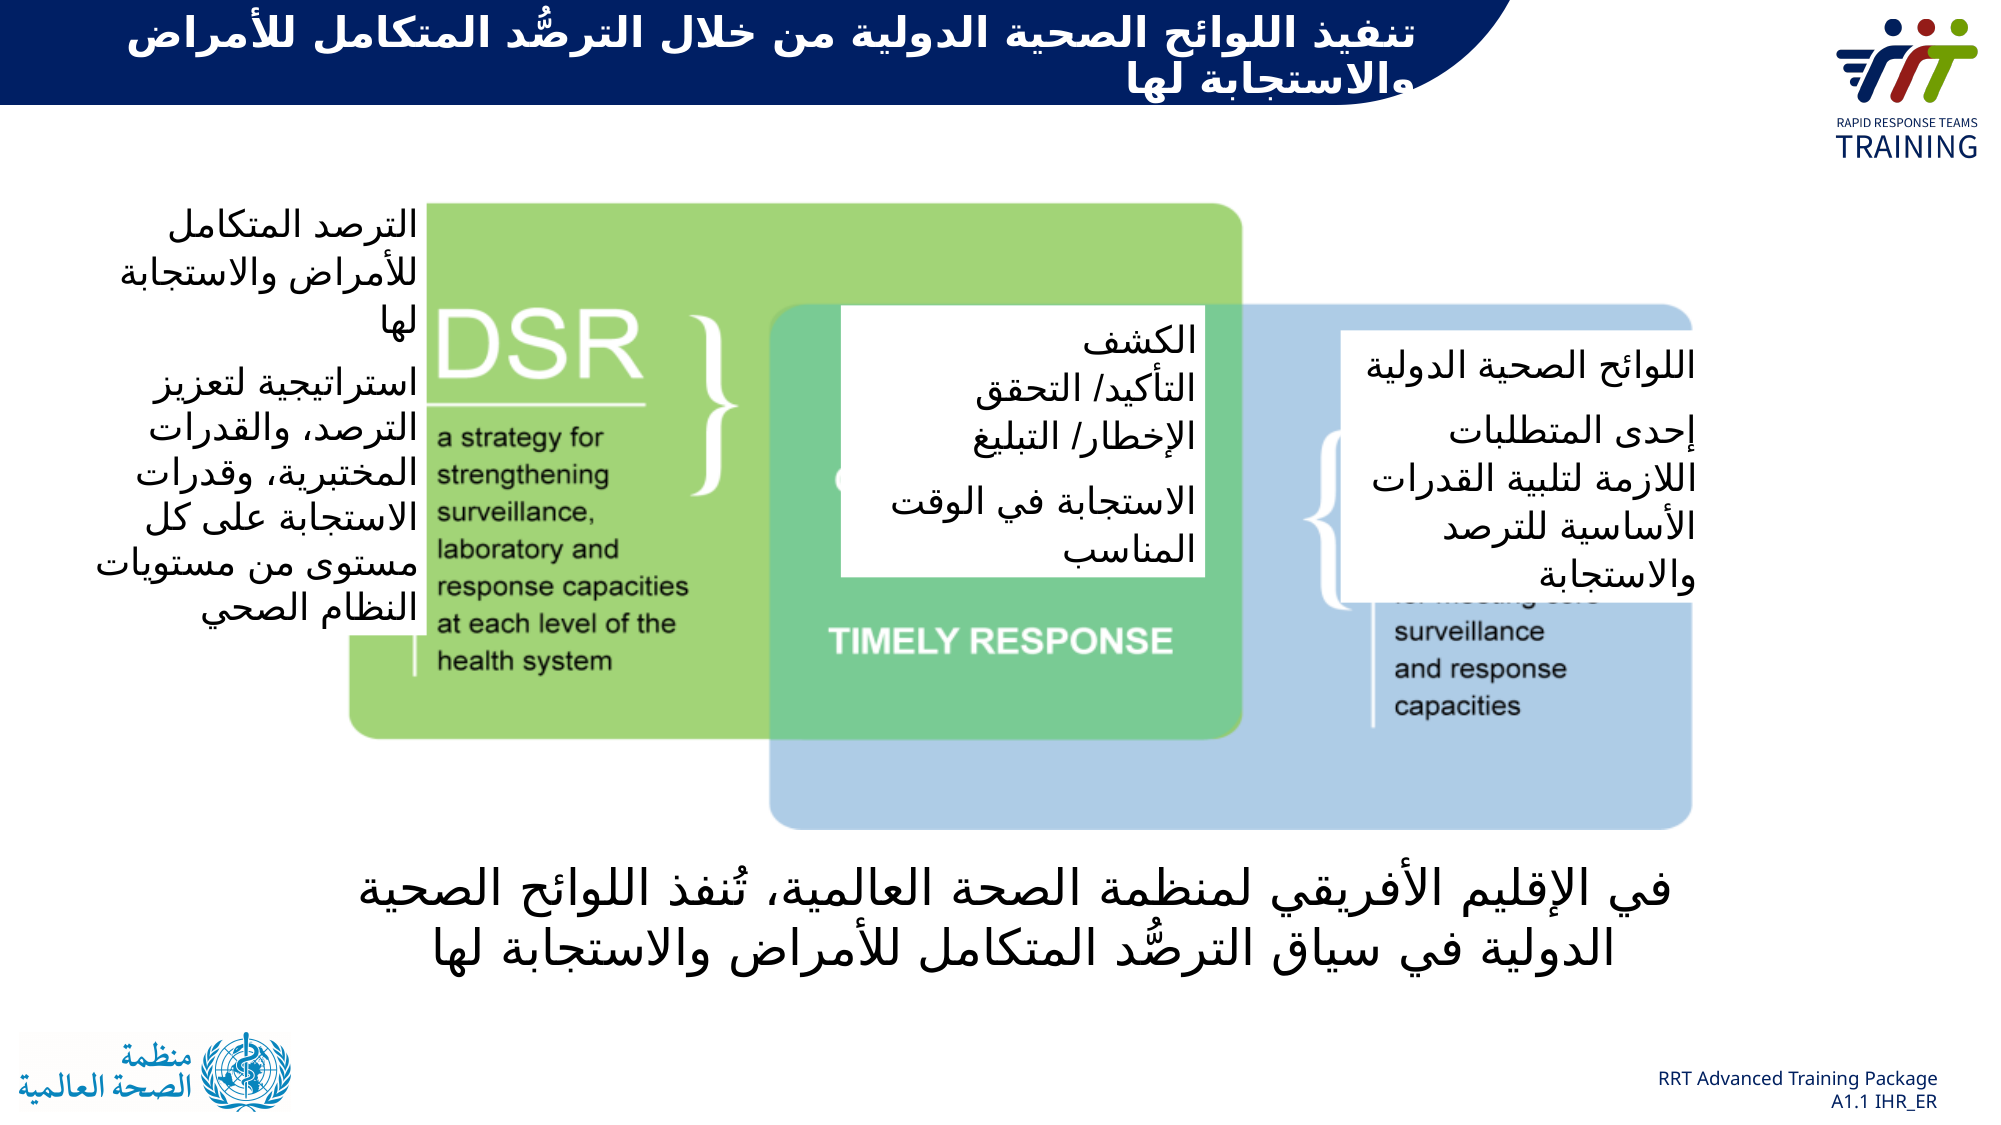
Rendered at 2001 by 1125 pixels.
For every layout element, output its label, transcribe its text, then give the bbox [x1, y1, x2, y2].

picture [1835, 19, 1978, 167]
title تنفيذ اللوائح الصحية الدولية من خلال الترصُّد المتكامل للأمراض والاستجابة لها [0, 3, 1425, 111]
text_box الترصد المتكامل للأمراض والاستجابة لها استراتيجية لتعزيز الترصد، والقدرات المختبرية، وقدرات الاستجابة على كل مستوى من مستويات النظام الصحي [62, 189, 209, 636]
picture [214, 156, 1740, 830]
picture [19, 1032, 291, 1112]
picture [0, 0, 1533, 105]
picture [248, 1047, 254, 1056]
text_box في الإقليم الأفريقي لمنظمة الصحة العالمية، تُنفذ اللوائح الصحية الدولية في سياق الترصُّد المتكامل للأمراض والاستجابة لها [310, 847, 1721, 983]
